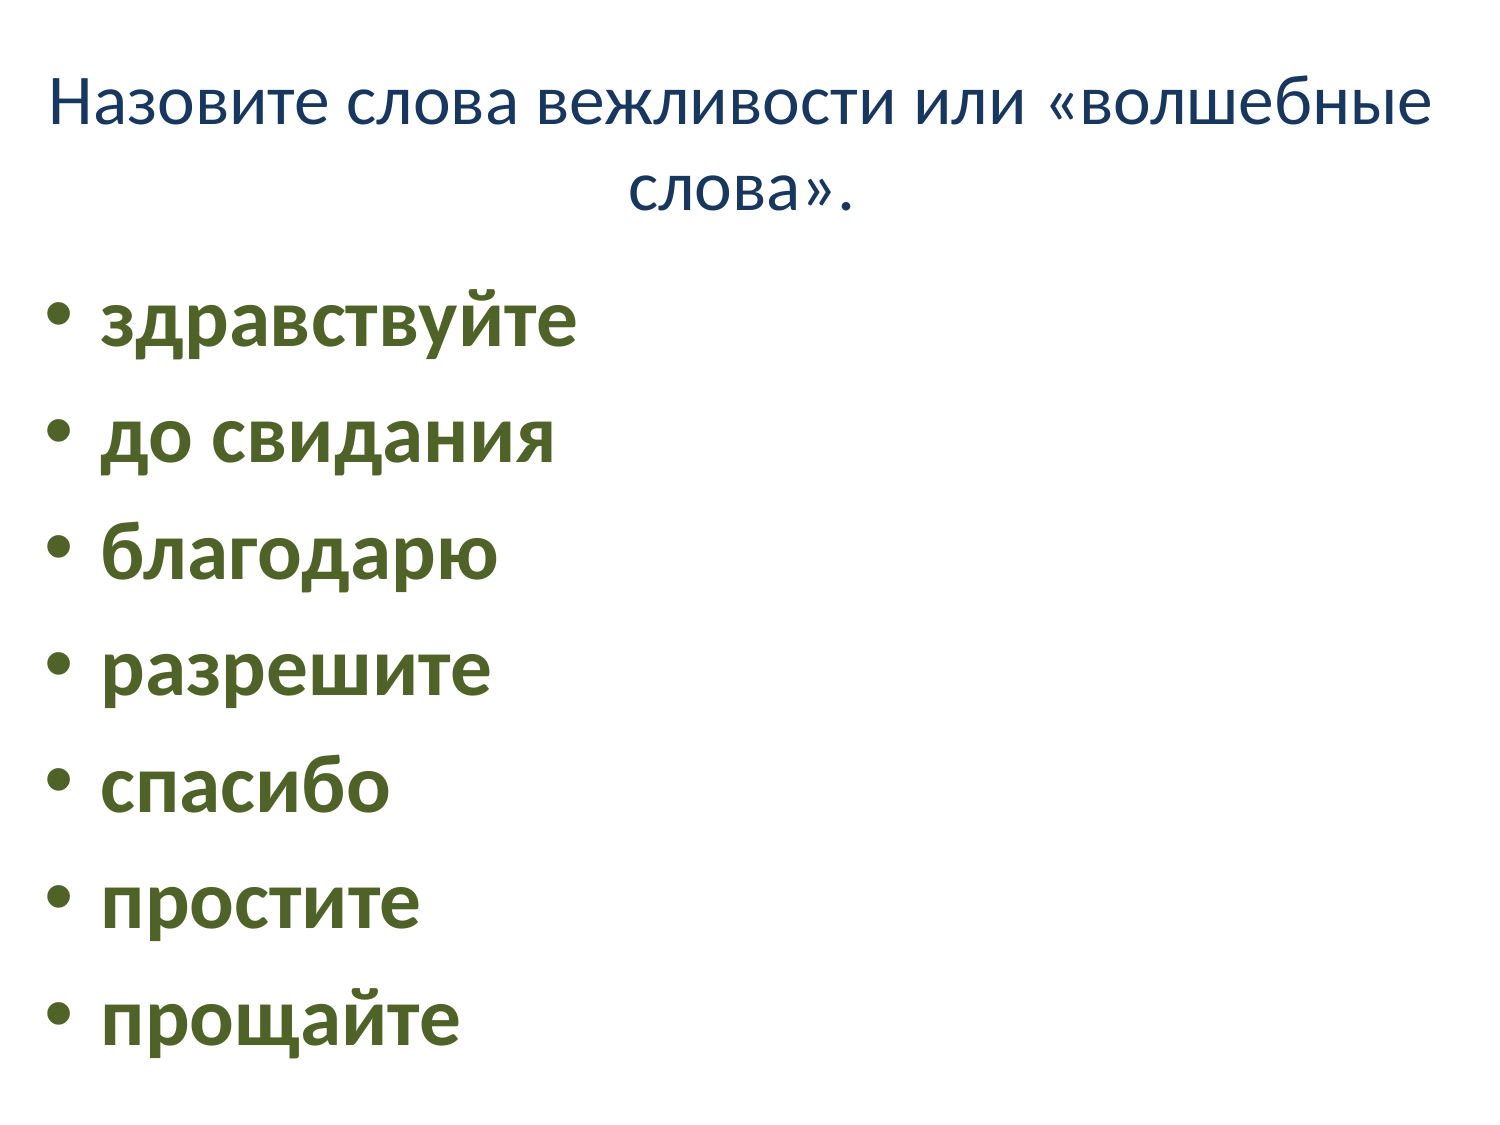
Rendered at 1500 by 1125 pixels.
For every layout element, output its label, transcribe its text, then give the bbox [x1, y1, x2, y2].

list здравствуйте до свидания благодарю разрешите спасибо простите прощайте [29, 255, 1427, 1125]
title Назовите слова вежливости или «волшебные слова». [0, 45, 1500, 233]
